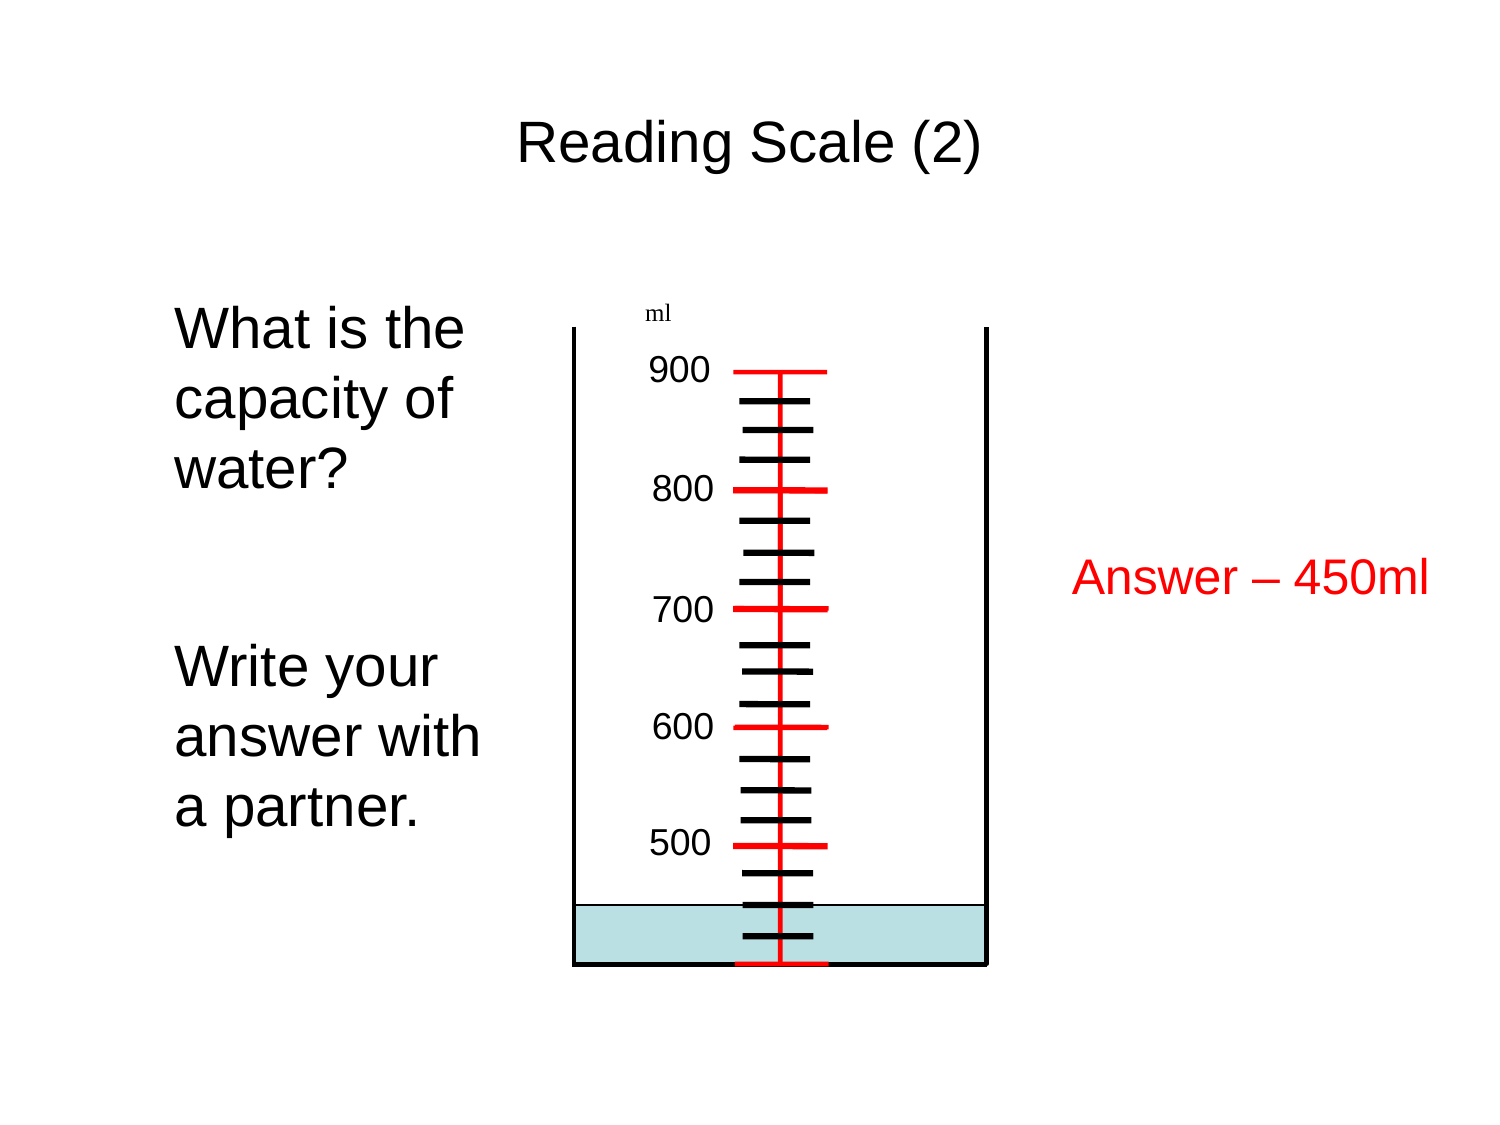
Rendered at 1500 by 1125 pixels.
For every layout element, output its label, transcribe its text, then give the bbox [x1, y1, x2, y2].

text_box Answer – 450ml [1057, 537, 1459, 613]
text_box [573, 288, 987, 965]
text_box What is the capacity of water? Write your answer with a partner. [159, 282, 526, 846]
title Reading Scale (2) [74, 44, 1426, 233]
